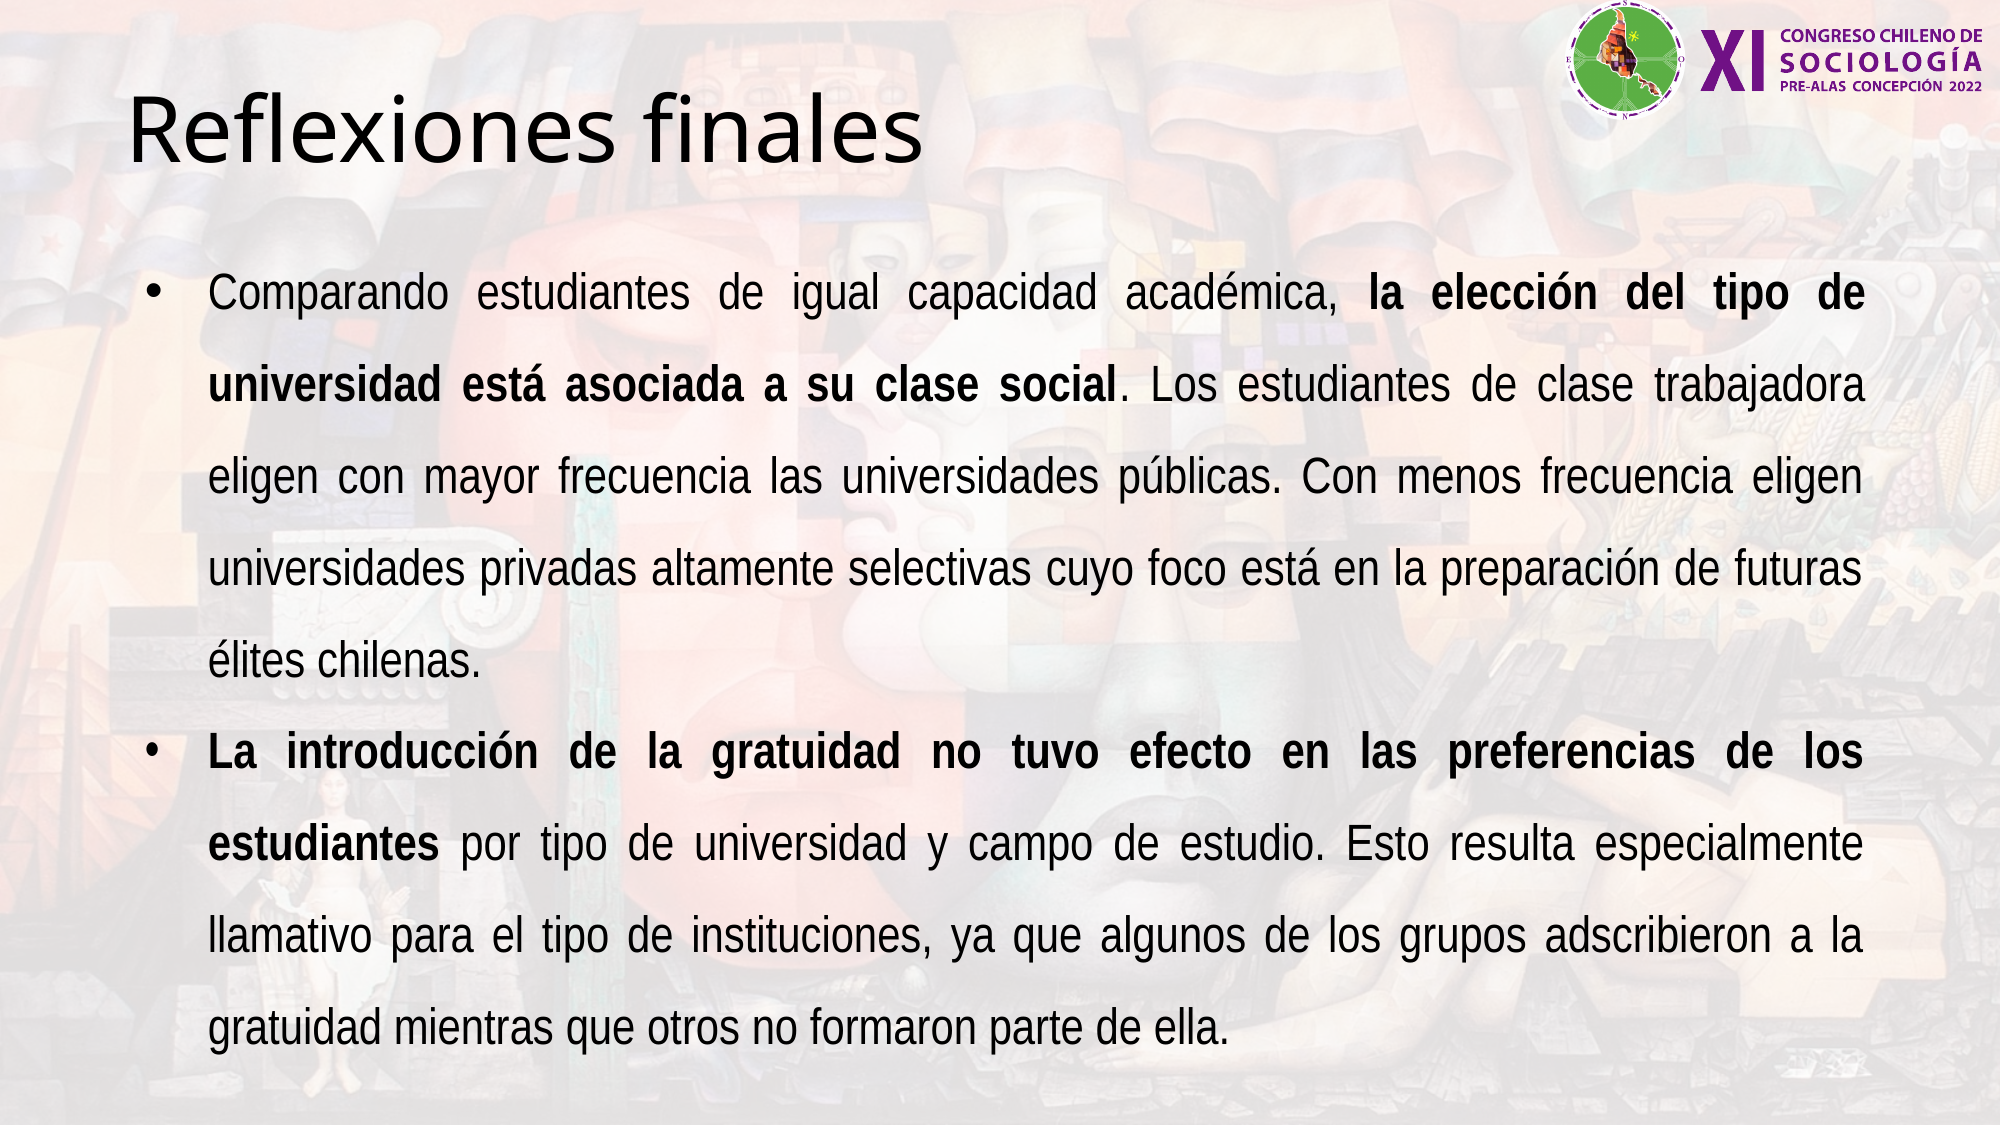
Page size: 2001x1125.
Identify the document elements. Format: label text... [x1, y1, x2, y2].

list Comparando estudiantes de igual capacidad académica, la elección del tipo de universidad está asociada a su clase social. Los estudiantes de clase trabajadora eligen con mayor frecuencia las universidades públicas. Con menos frecuencia eligen universidades privadas altamente selectivas cuyo foco está en la preparación de futuras élites chilenas. La introducción de la gratuidad no tuvo efecto en las preferencias de los estudiantes por tipo de universidad y campo de estudio. Esto resulta especialmente llamativo para el tipo de instituciones, ya que algunos de los grupos adscribieron a la gratuidad mientras que otros no formaron parte de ella. [117, 220, 1882, 1056]
title Reflexiones finales [109, 24, 1835, 242]
picture [1565, 0, 1982, 121]
